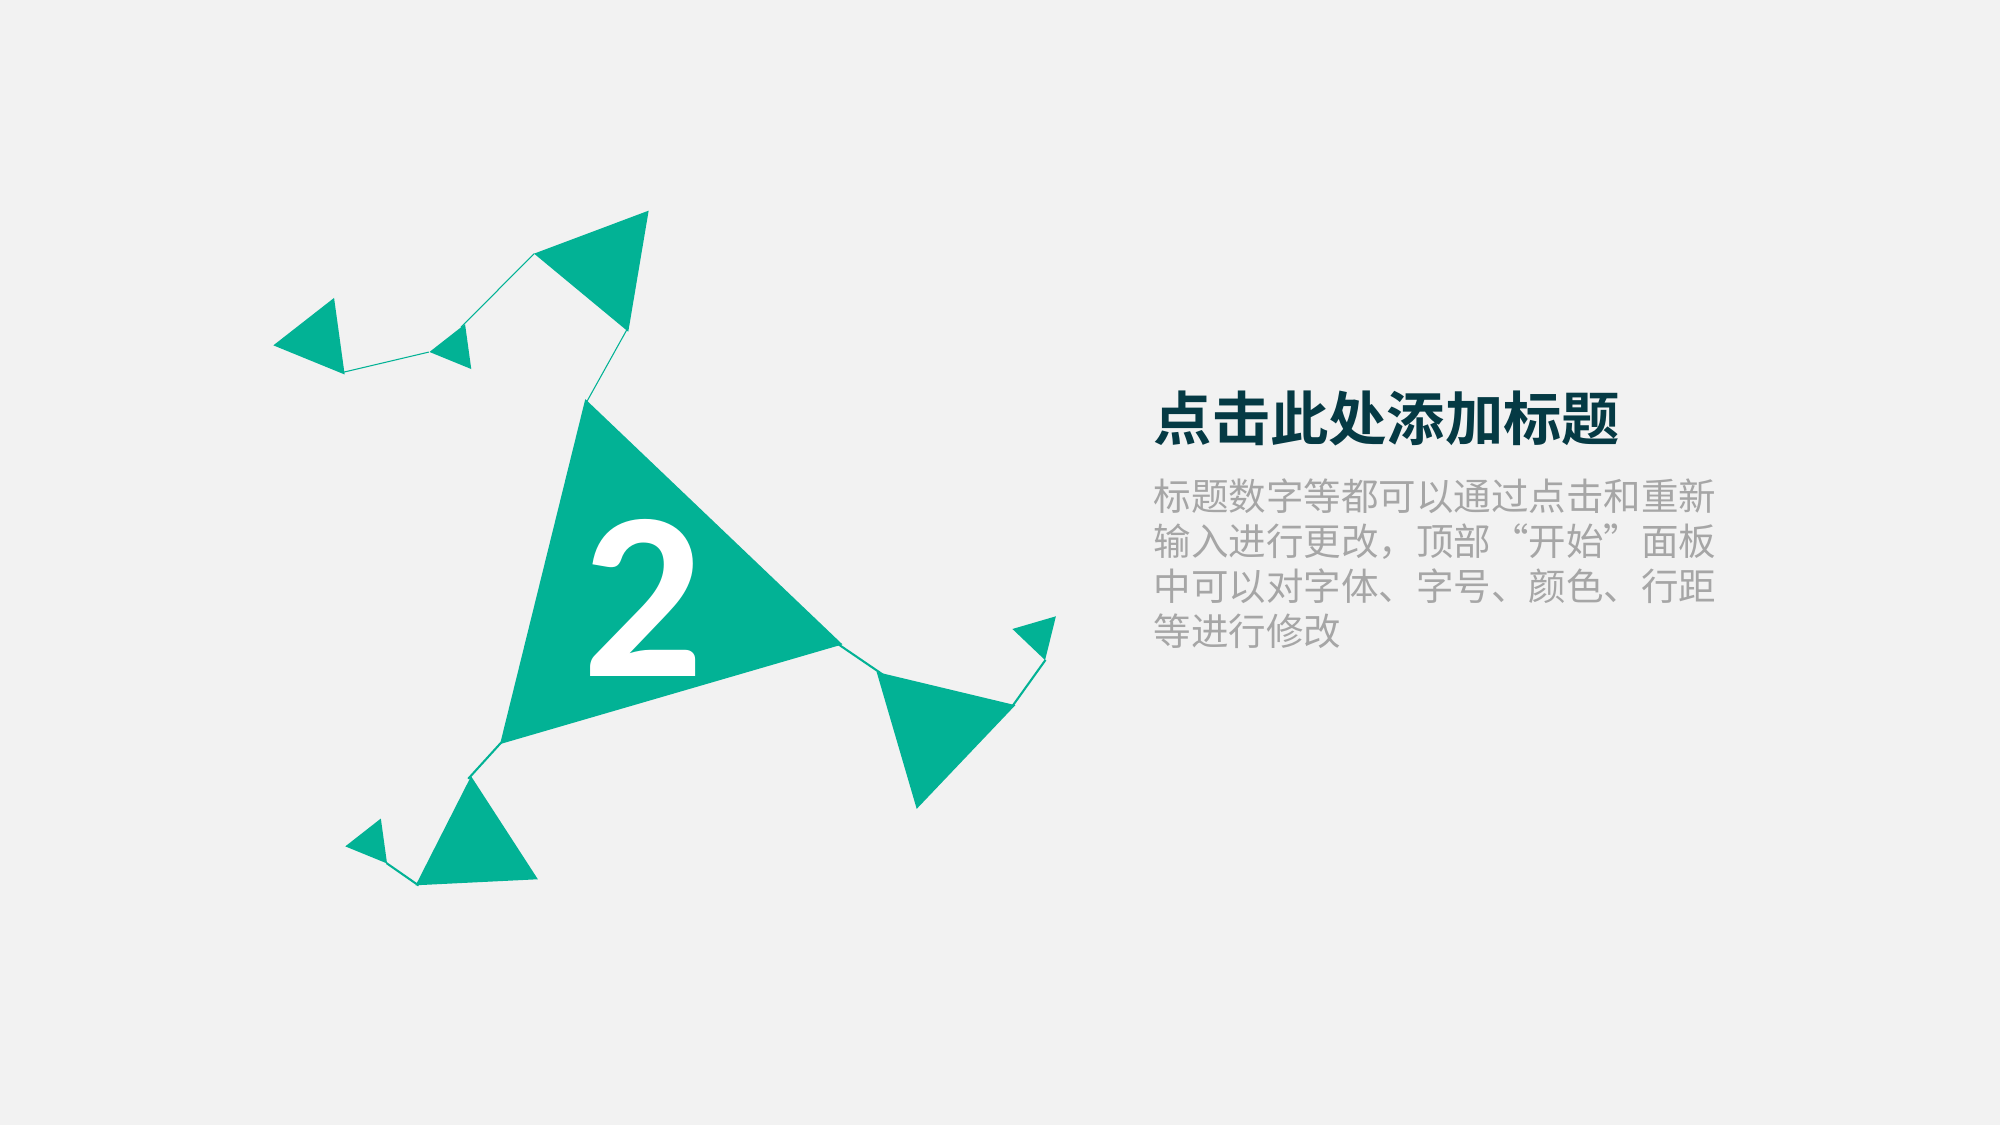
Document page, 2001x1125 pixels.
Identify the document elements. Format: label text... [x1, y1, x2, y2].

text_box 点击此处添加标题 [1139, 374, 1707, 460]
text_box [267, 196, 1014, 855]
text_box 标题数字等都可以通过点击和重新输入进行更改，顶部“开始”面板中可以对字体、字号、颜色、行距等进行修改 [1139, 465, 1754, 661]
